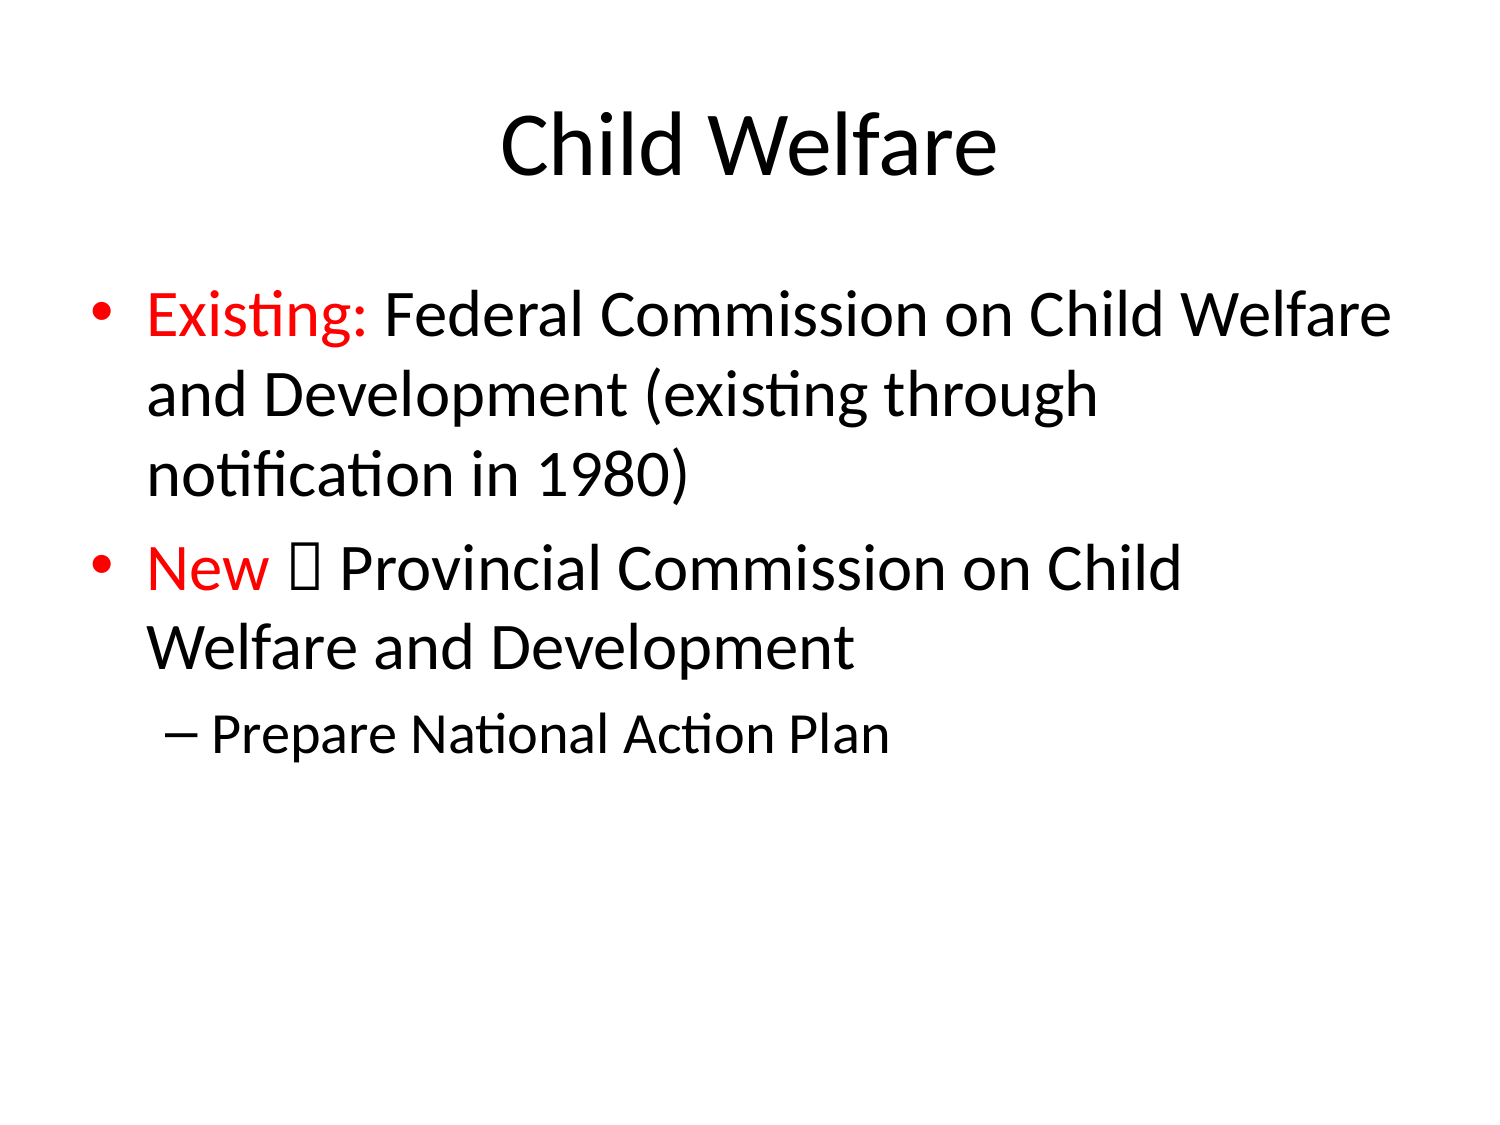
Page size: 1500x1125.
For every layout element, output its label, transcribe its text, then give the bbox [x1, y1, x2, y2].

title Child Welfare [75, 45, 1425, 233]
list Existing: Federal Commission on Child Welfare and Development (existing through notification in 1980) New  Provincial Commission on Child Welfare and Development Prepare National Action Plan [75, 262, 1425, 1005]
